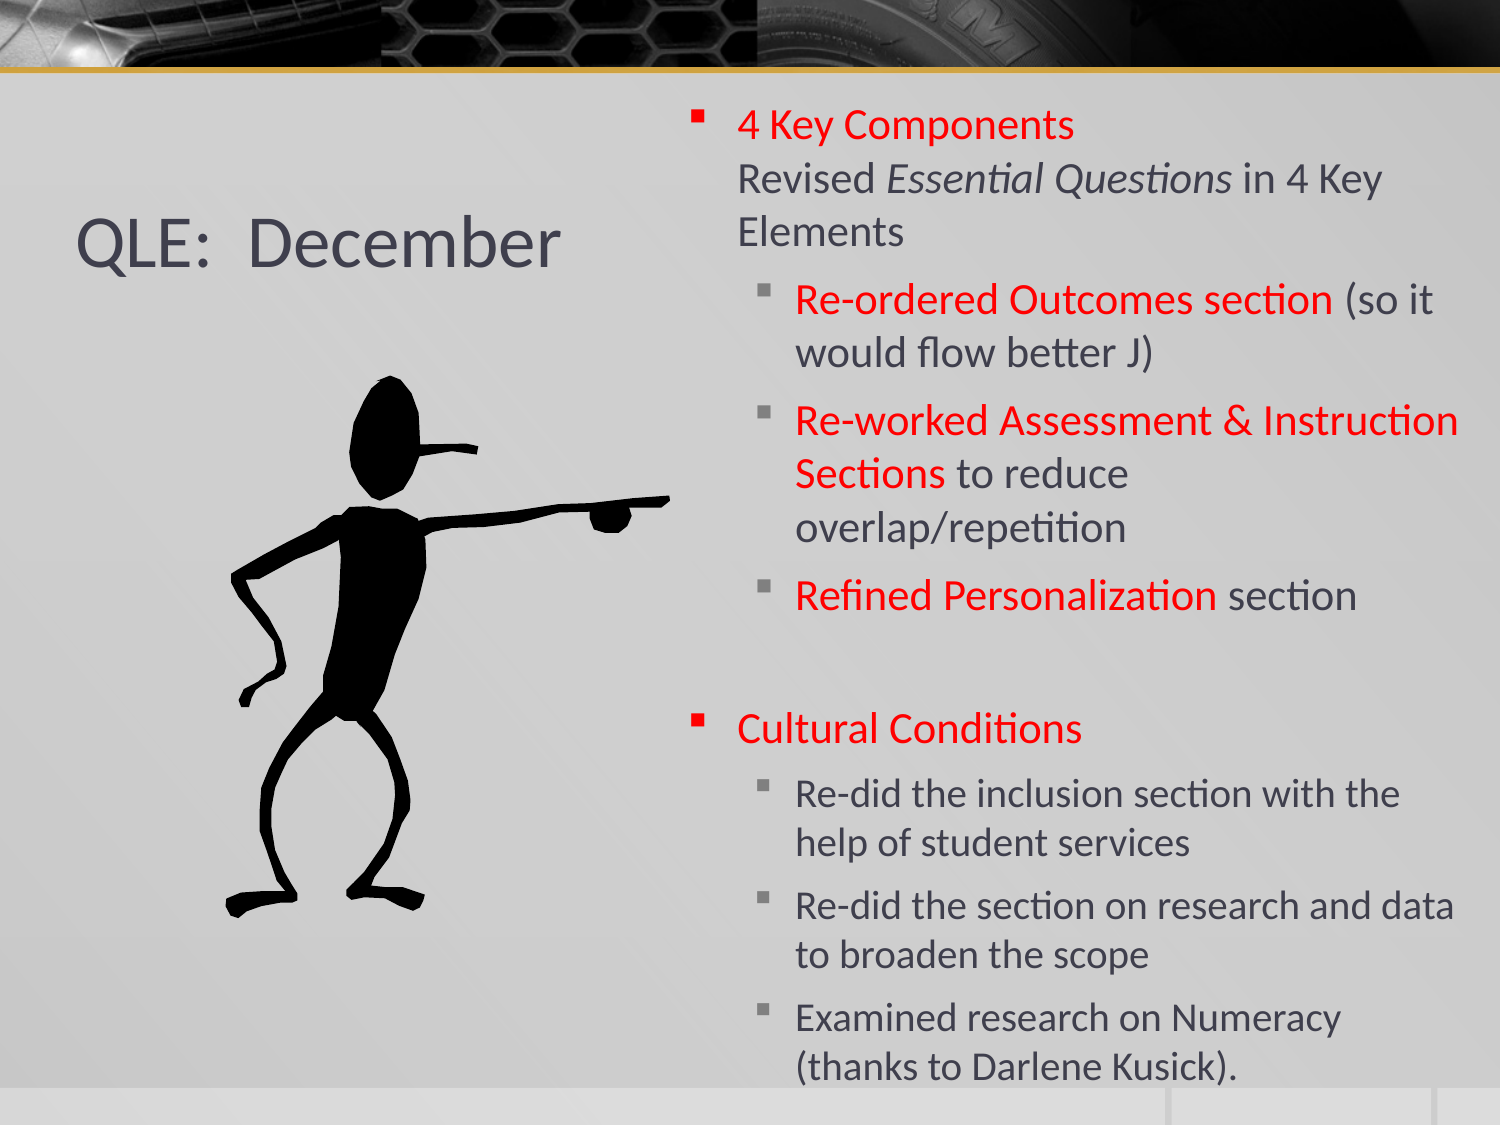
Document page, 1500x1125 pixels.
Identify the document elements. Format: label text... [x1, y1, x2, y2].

list 4 Key Components Revised Essential Questions in 4 Key Elements Re-ordered Outcomes section (so it would flow better J) Re-worked Assessment & Instruction Sections to reduce overlap/repetition Refined Personalization section Cultural Conditions Re-did the inclusion section with the help of student services Re-did the section on research and data to broaden the scope Examined research on Numeracy (thanks to Darlene Kusick). [687, 87, 1463, 1125]
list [224, 374, 671, 919]
title QLE: December [75, 162, 687, 313]
picture [0, 0, 1500, 67]
